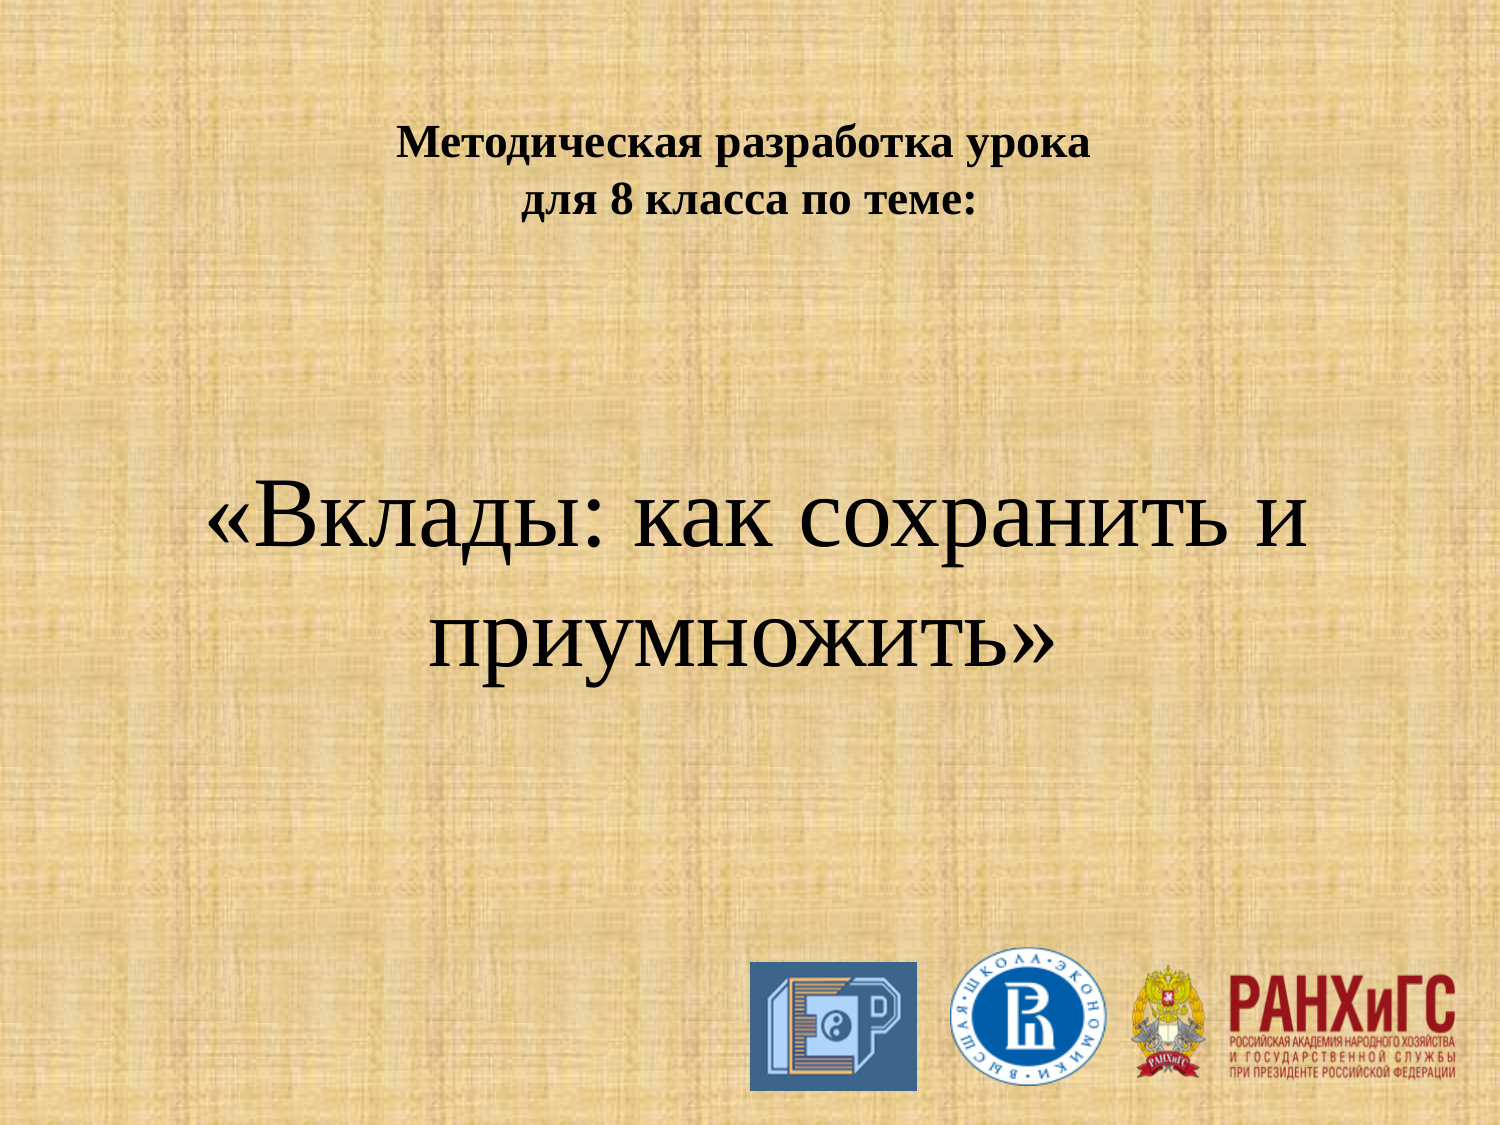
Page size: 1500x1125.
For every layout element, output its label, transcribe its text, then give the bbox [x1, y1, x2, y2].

text_box «Вклады: как сохранить и приумножить» [159, 439, 1329, 694]
title Методическая разработка урока для 8 класса по теме: [74, 44, 1426, 233]
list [950, 947, 1108, 1086]
picture [0, 0, 1500, 1125]
